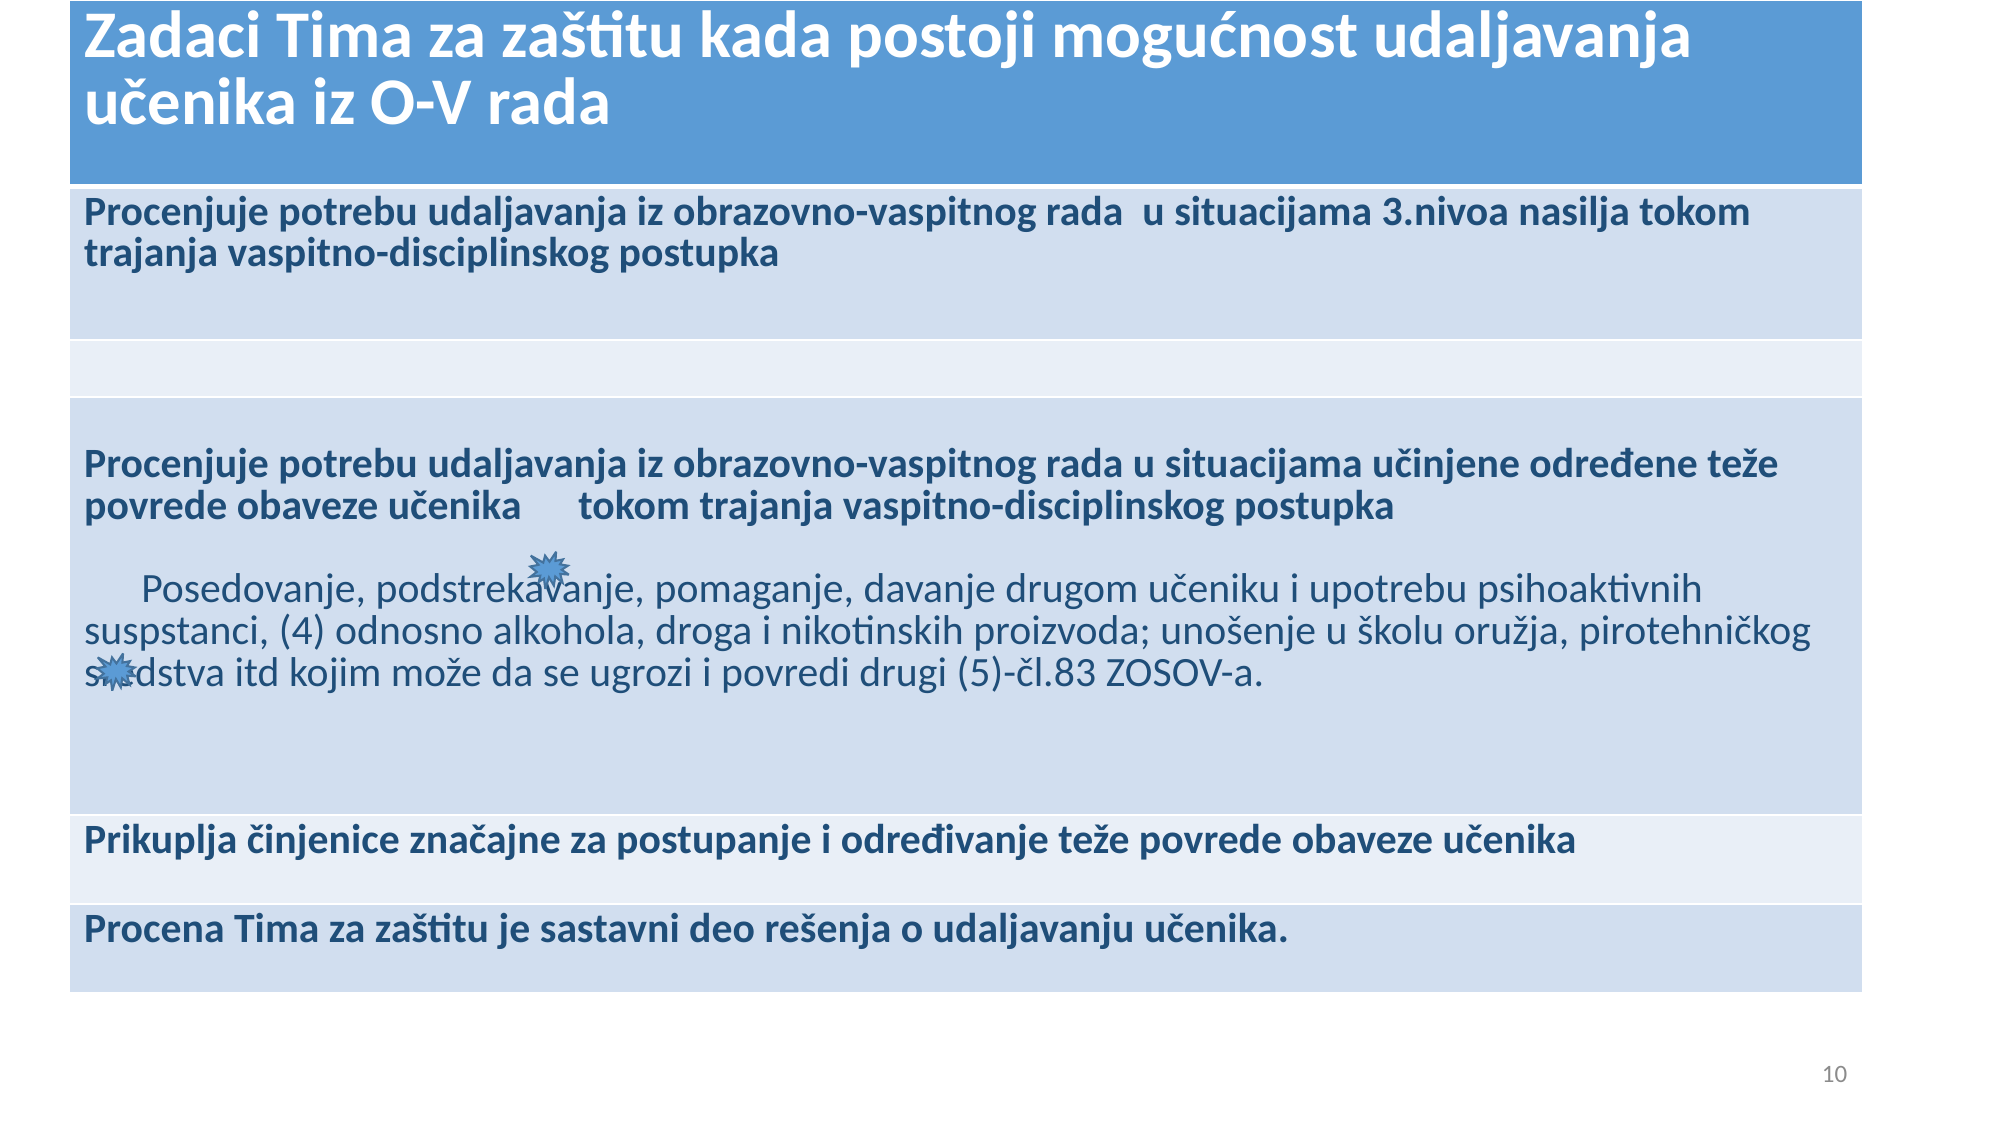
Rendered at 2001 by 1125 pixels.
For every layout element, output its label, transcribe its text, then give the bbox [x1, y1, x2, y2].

table_cell Procenjuje potrebu udaljavanja iz obrazovno-vaspitnog rada u situacijama 3.nivoa nasilja tokom trajanja vaspitno-disciplinskog postupka [70, 189, 1862, 339]
table_cell Prikuplja činjenice značajne za postupanje i određivanje teže povrede obaveze učenika [70, 816, 1862, 903]
table_cell [70, 341, 1862, 396]
text_box [526, 551, 571, 590]
table_cell Procena Tima za zaštitu je sastavni deo rešenja o udaljavanju učenika. [70, 905, 1862, 992]
table_header Zadaci Tima za zaštitu kada postoji mogućnost udaljavanja učenika iz O-V rada [70, 1, 1862, 184]
text_box [93, 652, 138, 691]
slide_number 10 [1412, 1042, 1863, 1103]
table_cell Procenjuje potrebu udaljavanja iz obrazovno-vaspitnog rada u situacijama učinjene određene teže povrede obaveze učenika tokom trajanja vaspitno-disciplinskog postupka Posedovanje, podstrekavanje, pomaganje, davanje drugom učeniku i upotrebu psihoaktivnih suspstanci, (4) odnosno alkohola, droga i nikotinskih proizvoda; unošenje u školu oružja, pirotehničkog sredstva itd kojim može da se ugrozi i povredi drugi (5)-čl.83 ZOSOV-a. [70, 398, 1862, 814]
